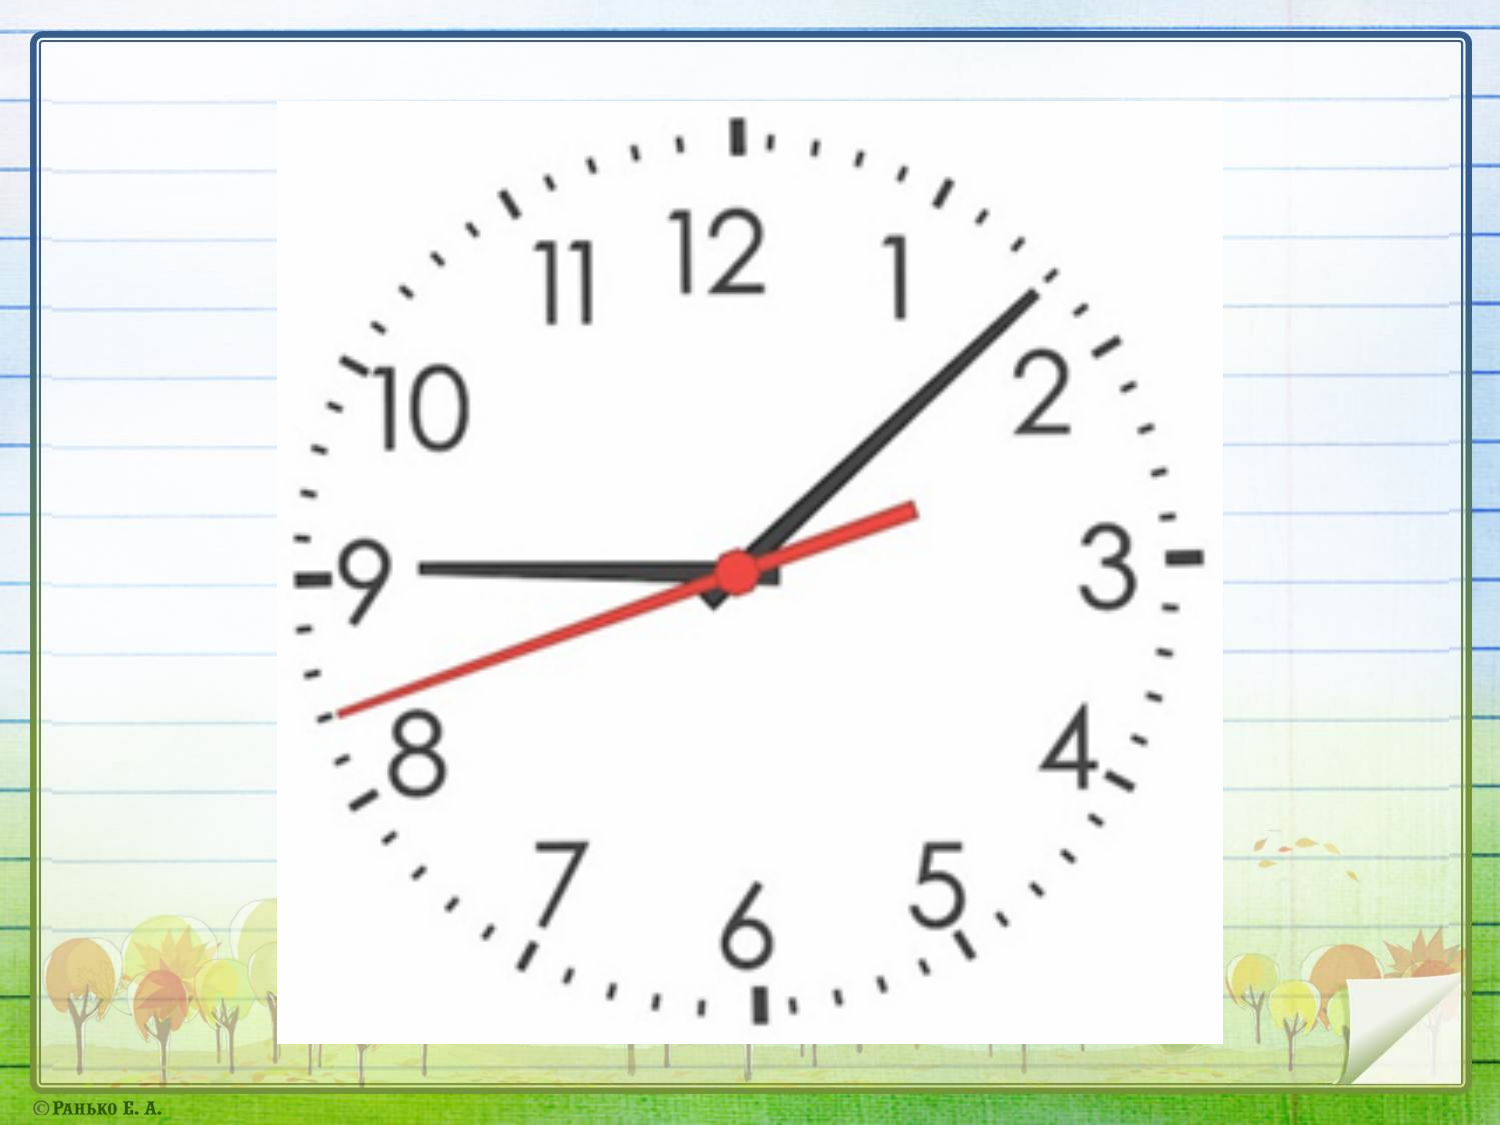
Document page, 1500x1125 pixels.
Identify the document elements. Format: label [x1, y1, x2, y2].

picture [0, 0, 1500, 1125]
list [277, 101, 1223, 1044]
